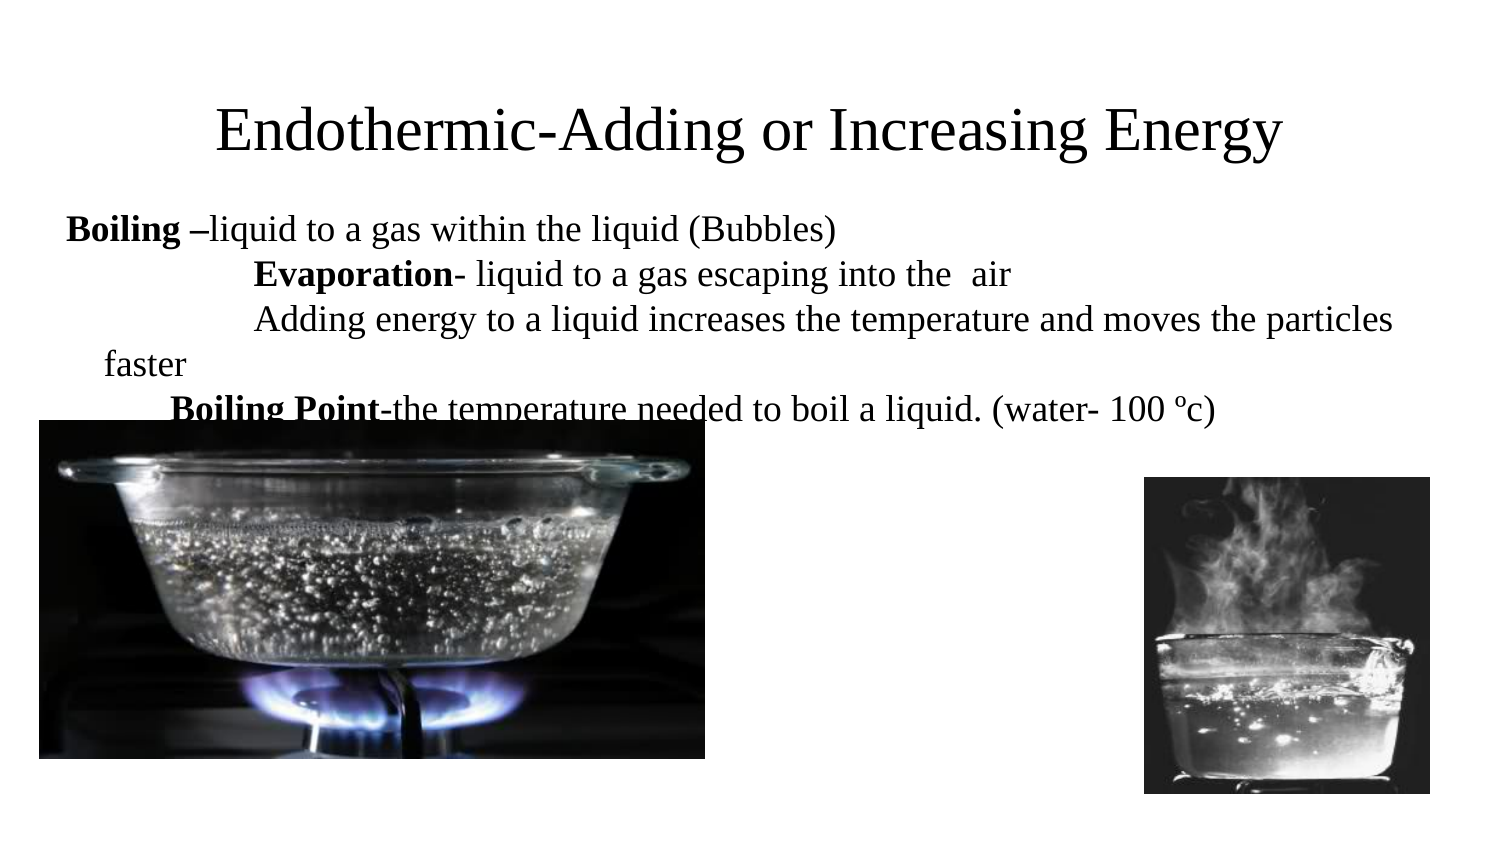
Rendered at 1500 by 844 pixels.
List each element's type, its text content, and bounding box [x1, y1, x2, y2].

title Endothermic-Adding or Increasing Energy [51, 72, 1449, 167]
picture [39, 419, 705, 759]
list Boiling –liquid to a gas within the liquid (Bubbles) Evaporation- liquid to a gas escaping into the air Adding energy to a liquid increases the temperature and moves the particles faster Boiling Point-the temperature needed to boil a liquid. (water- 100 ºc) [51, 189, 1449, 750]
picture [1144, 477, 1430, 794]
